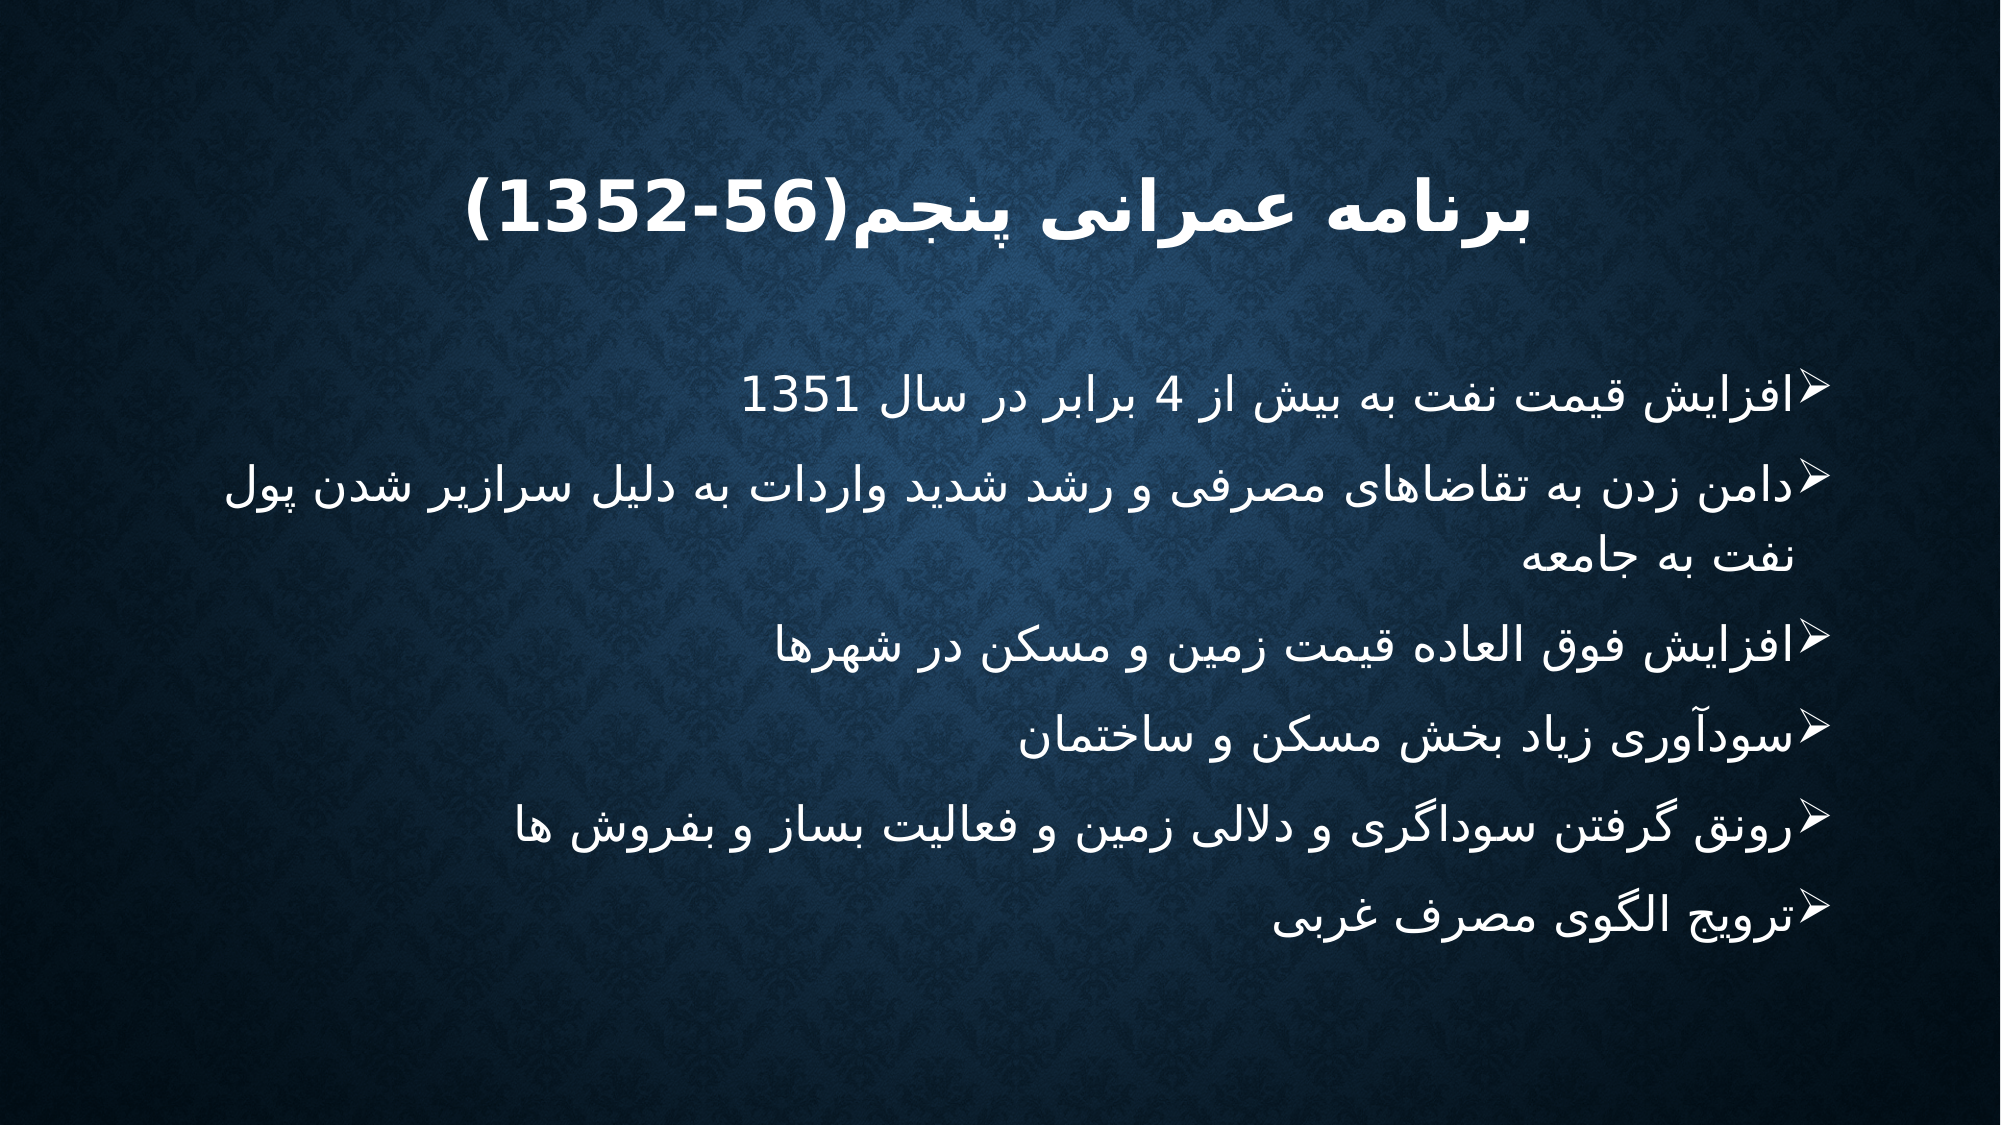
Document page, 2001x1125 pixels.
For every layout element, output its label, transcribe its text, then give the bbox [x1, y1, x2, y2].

list افزایش قیمت نفت به بیش از 4 برابر در سال 1351 دامن زدن به تقاضاهای مصرفی و رشد شدید واردات به دلیل سرازیر شدن پول نفت به جامعه افزایش فوق العاده قیمت زمین و مسکن در شهرها سودآوری زیاد بخش مسکن و ساختمان رونق گرفتن سوداگری و دلالی زمین و فعالیت بساز و بفروش ها ترویج الگوی مصرف غربی [149, 343, 1849, 950]
title برنامه عمرانی پنجم(56-1352) [149, 99, 1849, 318]
